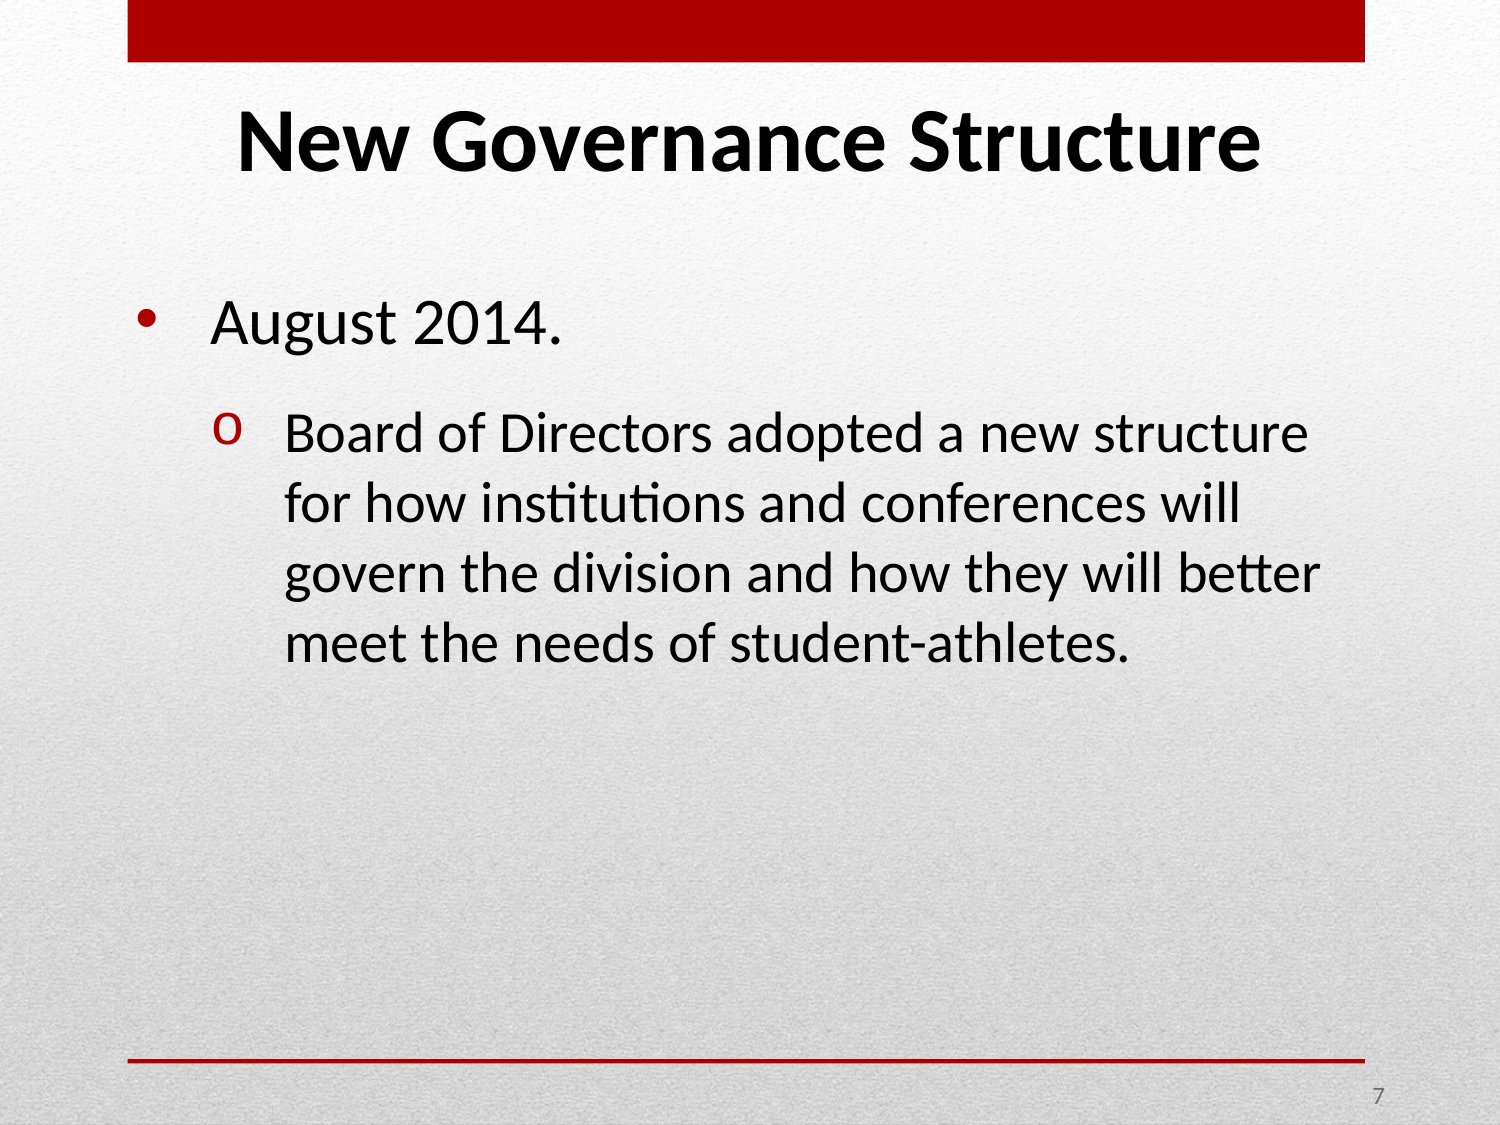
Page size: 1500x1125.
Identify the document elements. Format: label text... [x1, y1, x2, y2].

title New Governance Structure [0, 60, 1500, 210]
list August 2014. Board of Directors adopted a new structure for how institutions and conferences will govern the division and how they will better meet the needs of student-athletes. [120, 270, 1358, 908]
slide_number 7 [1275, 1065, 1400, 1125]
